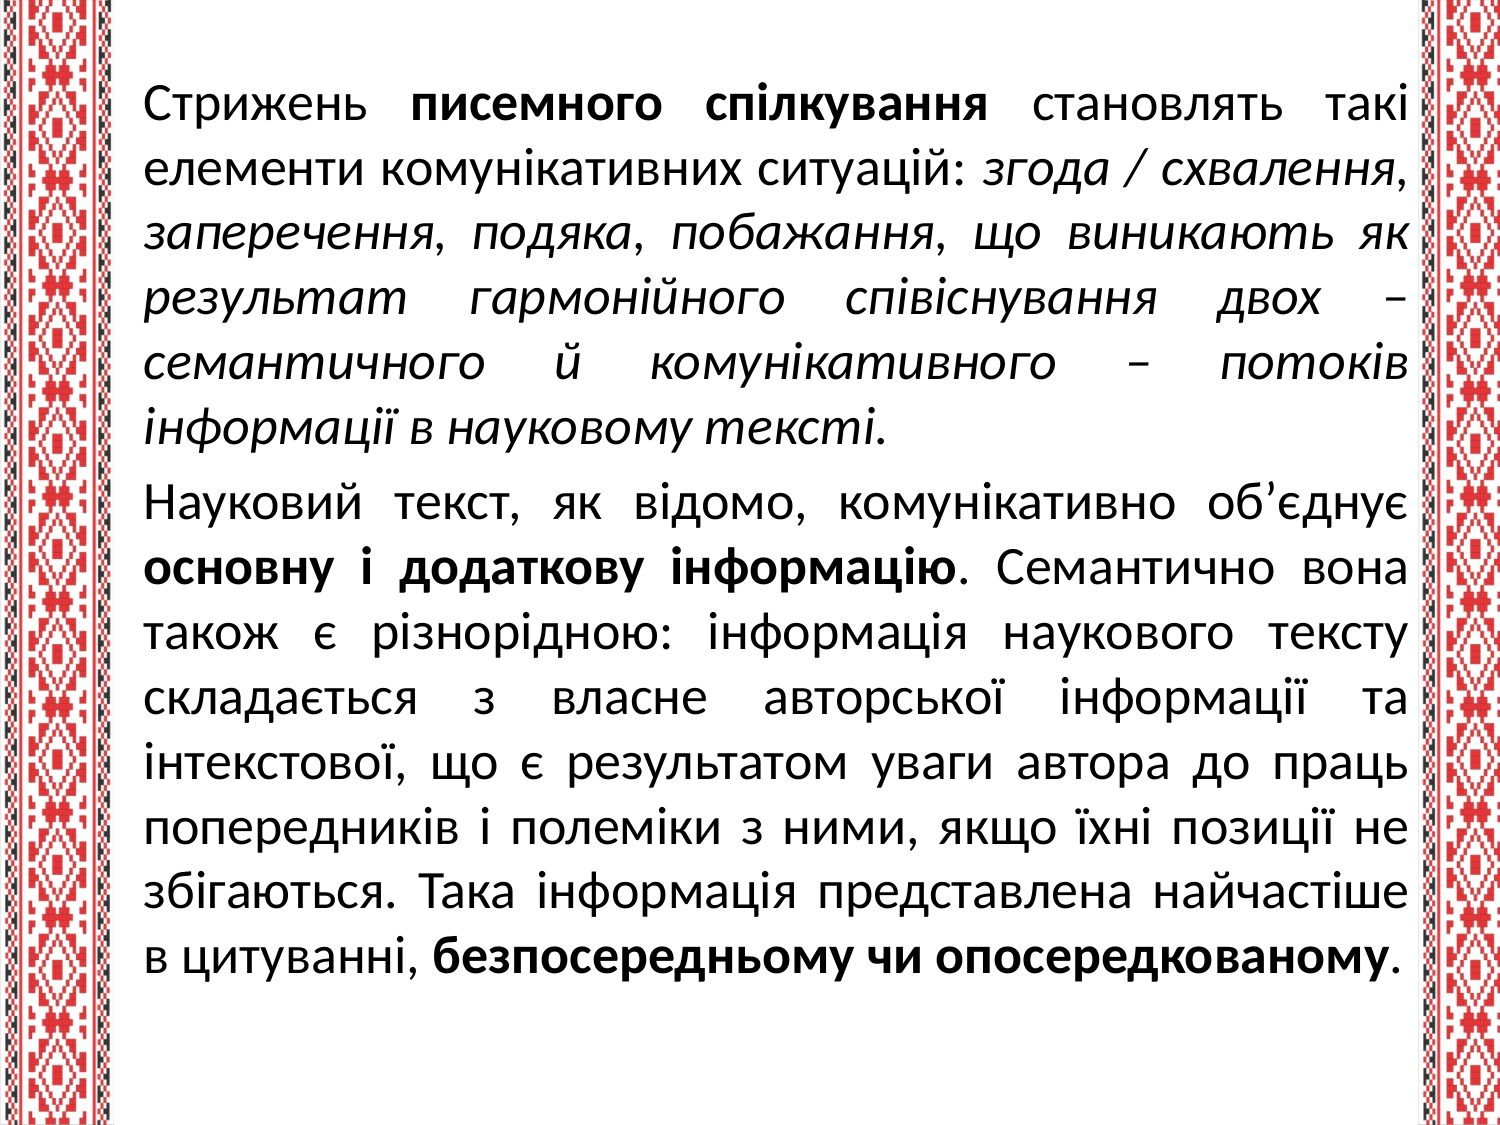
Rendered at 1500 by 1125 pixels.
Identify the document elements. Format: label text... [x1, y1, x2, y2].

picture [911, 1, 1500, 1124]
list Стрижень писемного спілкування становлять такі елементи комунікативних ситуацій: згода / схвалення, заперечення, подяка, побажання, що виникають як результат гармонійного співіснування двох – семантичного й комунікативного – потоків інформації в науковому тексті. Науковий текст, як відомо, комунікативно об’єднує основну і додаткову інформацію. Семантично вона також є різнорідною: інформація наукового тексту складається з власне авторської інформації та інтекстової, що є результатом уваги автора до праць попередників і полеміки з ними, якщо їхні позиції не збігаються. Така інформація представлена найчастіше в цитуванні, безпосередньому чи опосередкованому. [114, 58, 1418, 1005]
picture [0, 1, 620, 1124]
